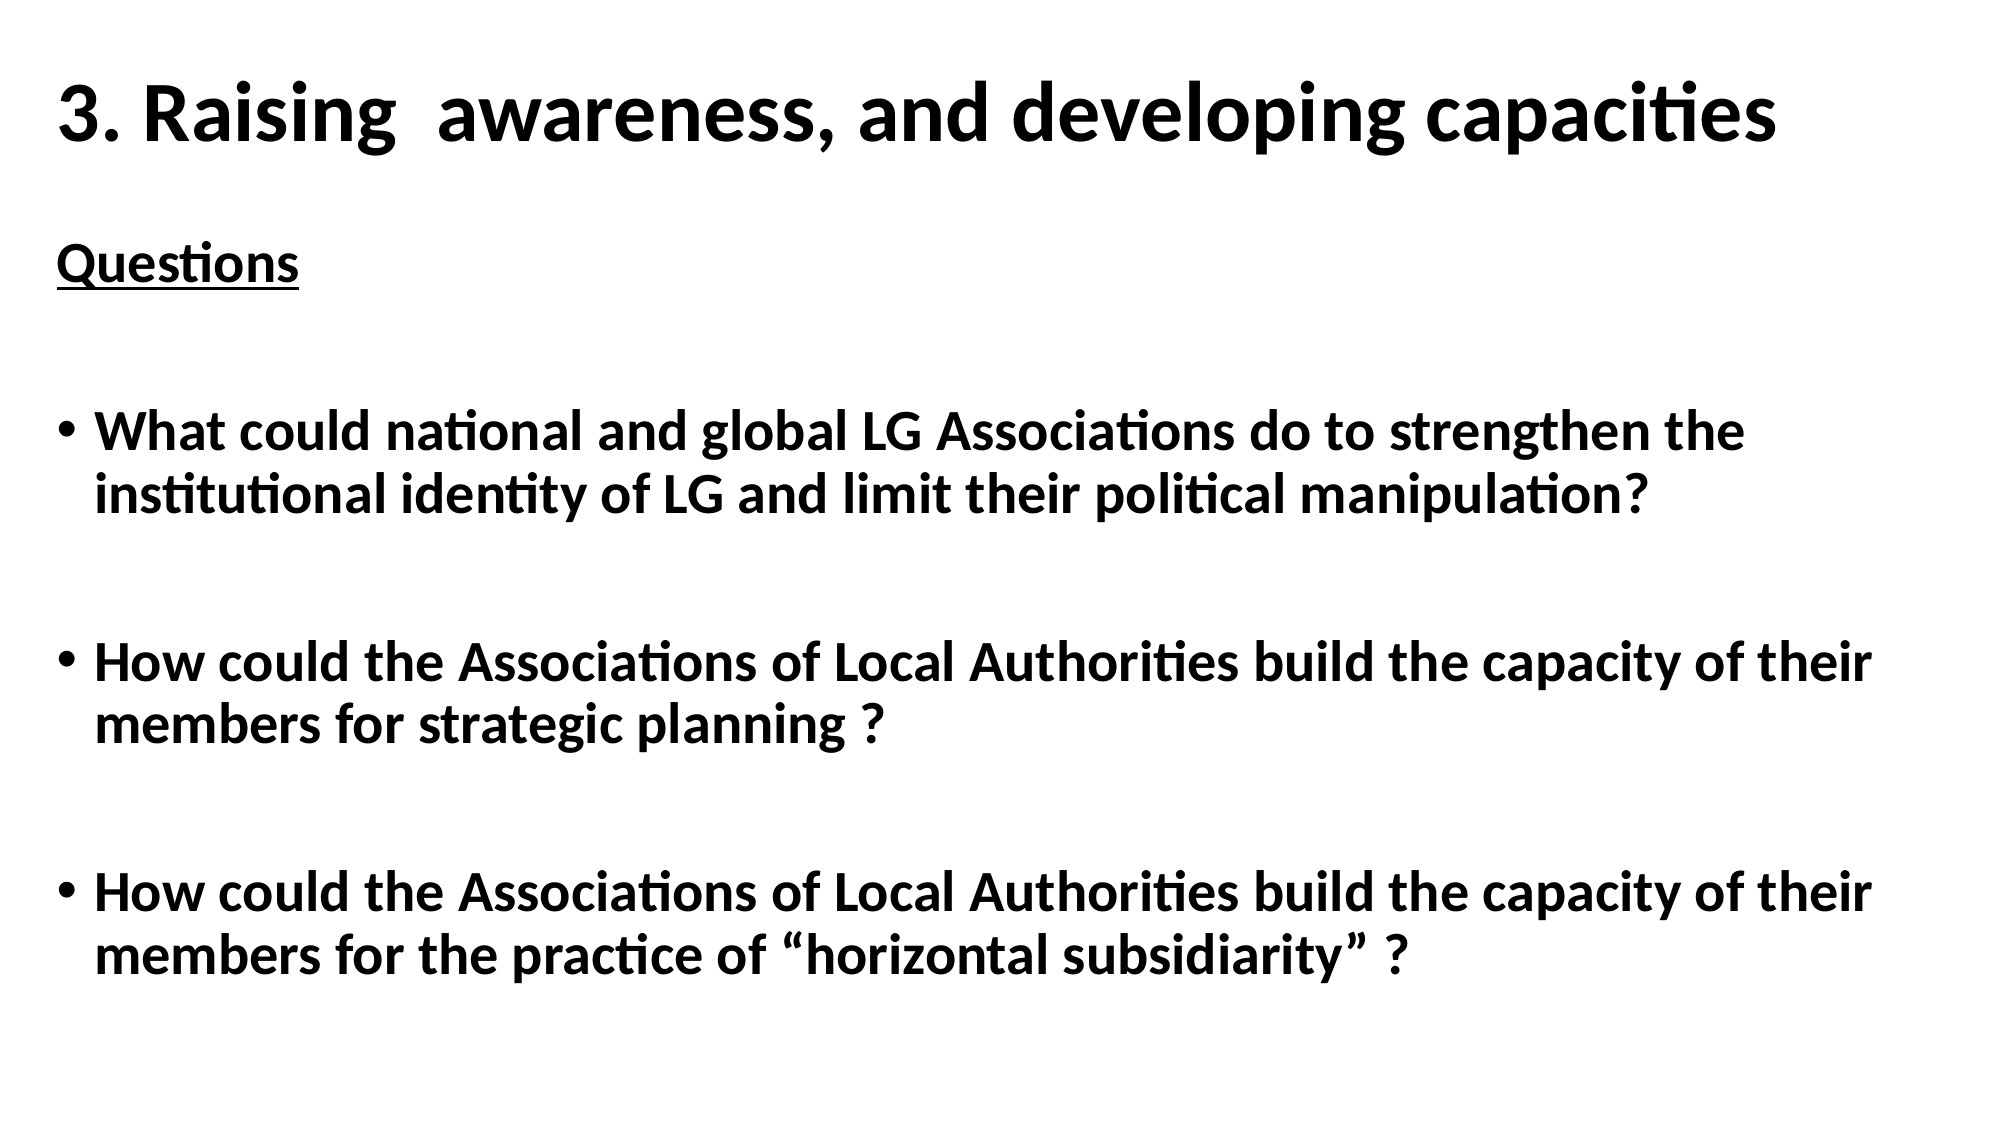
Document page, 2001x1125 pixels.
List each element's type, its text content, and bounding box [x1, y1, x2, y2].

list Questions What could national and global LG Associations do to strengthen the institutional identity of LG and limit their political manipulation? How could the Associations of Local Authorities build the capacity of their members for strategic planning ? How could the Associations of Local Authorities build the capacity of their members for the practice of “horizontal subsidiarity” ? [41, 224, 1972, 1014]
title 3. Raising awareness, and developing capacities [41, 59, 1972, 169]
